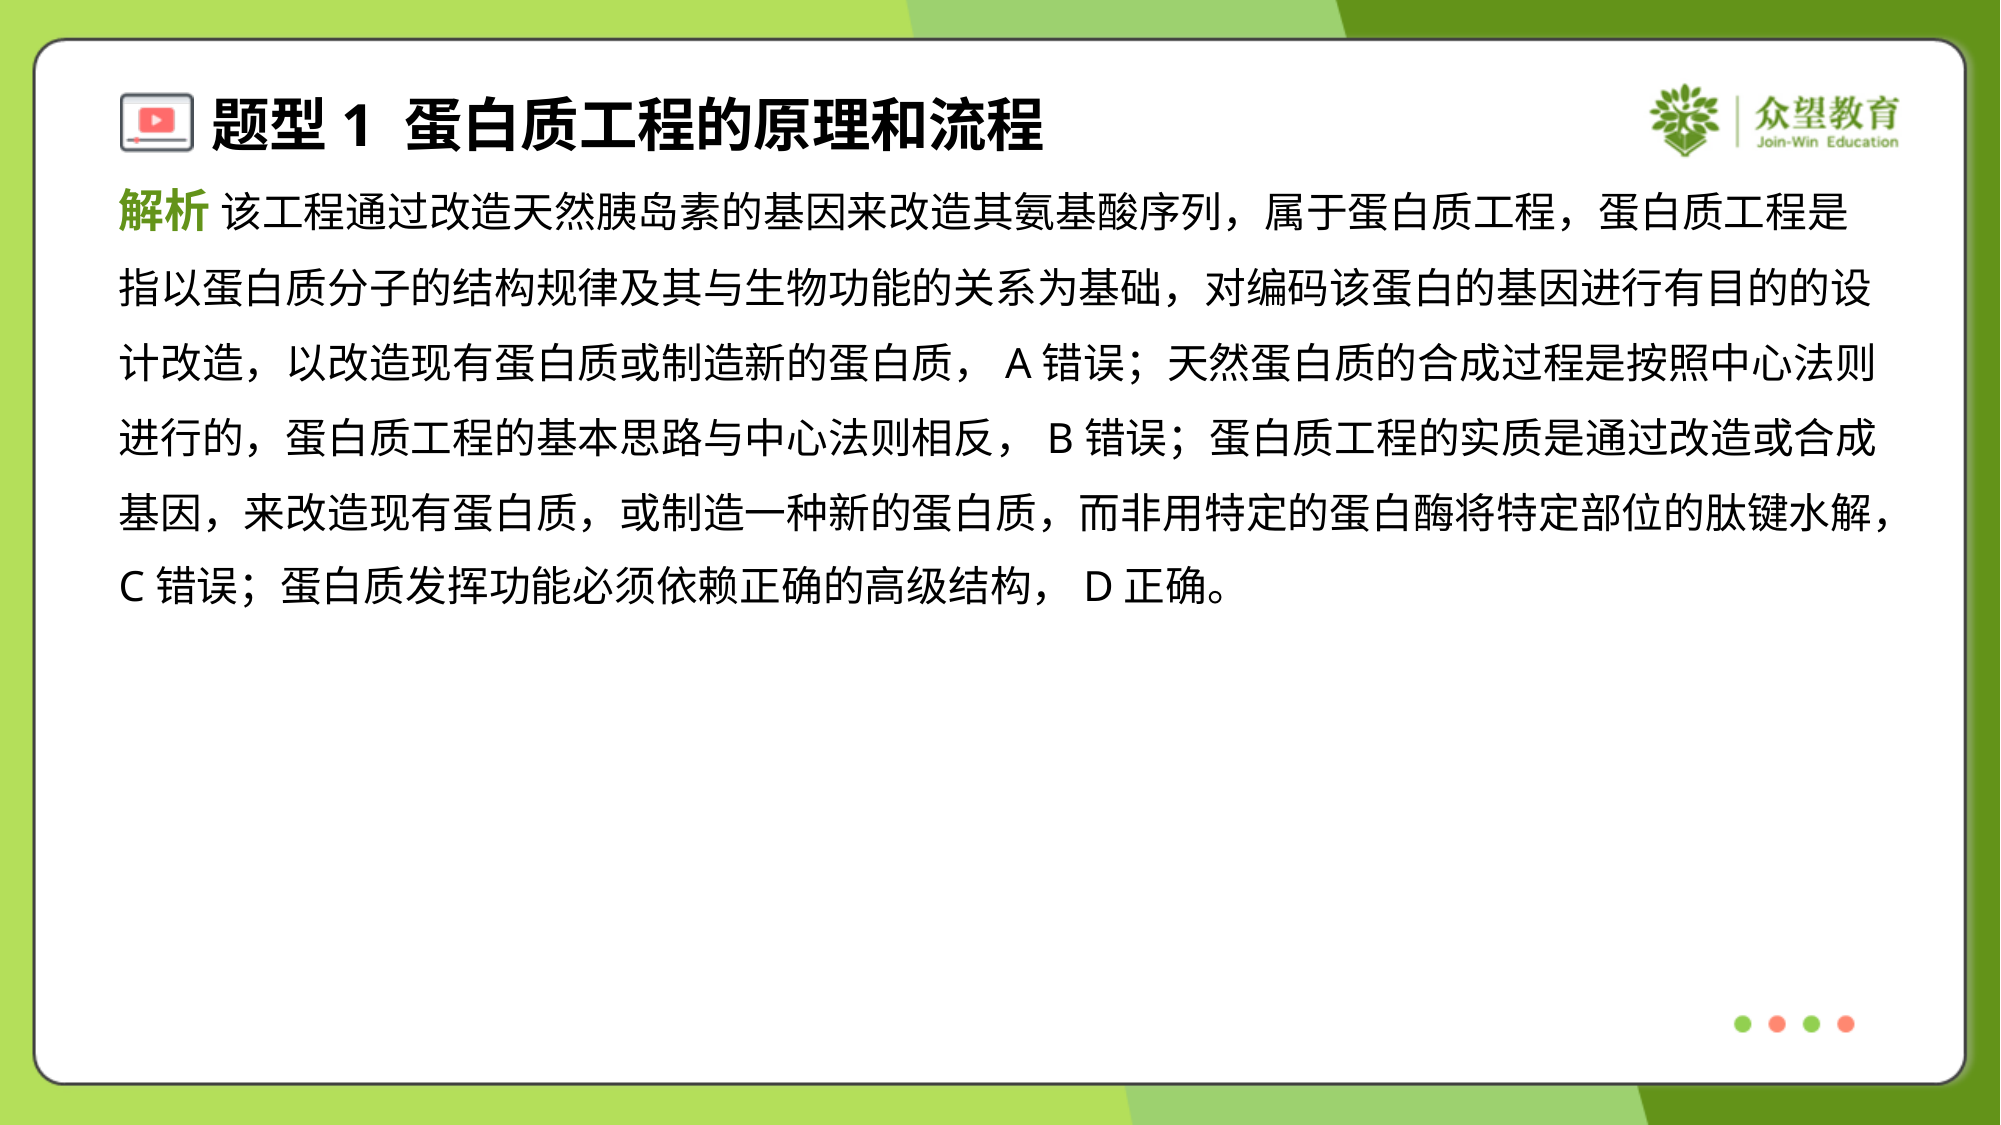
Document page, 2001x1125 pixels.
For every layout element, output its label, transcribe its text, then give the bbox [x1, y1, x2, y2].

picture [0, 0, 2000, 1125]
text_box 解析 该工程通过改造天然胰岛素的基因来改造其氨基酸序列，属于蛋白质工程，蛋白质工程是 指以蛋白质分子的结构规律及其与生物功能的关系为基础，对编码该蛋白的基因进行有目的的设 计改造，以改造现有蛋白质或制造新的蛋白质，A错误；天然蛋白质的合成过程是按照中心法则 进行的，蛋白质工程的基本思路与中心法则相反，B错误；蛋白质工程的实质是通过改造或合成 基因，来改造现有蛋白质，或制造一种新的蛋白质，而非用特定的蛋白酶将特定部位的肽键水解， C错误；蛋白质发挥功能必须依赖正确的高级结构，D正确。 [118, 159, 1883, 602]
